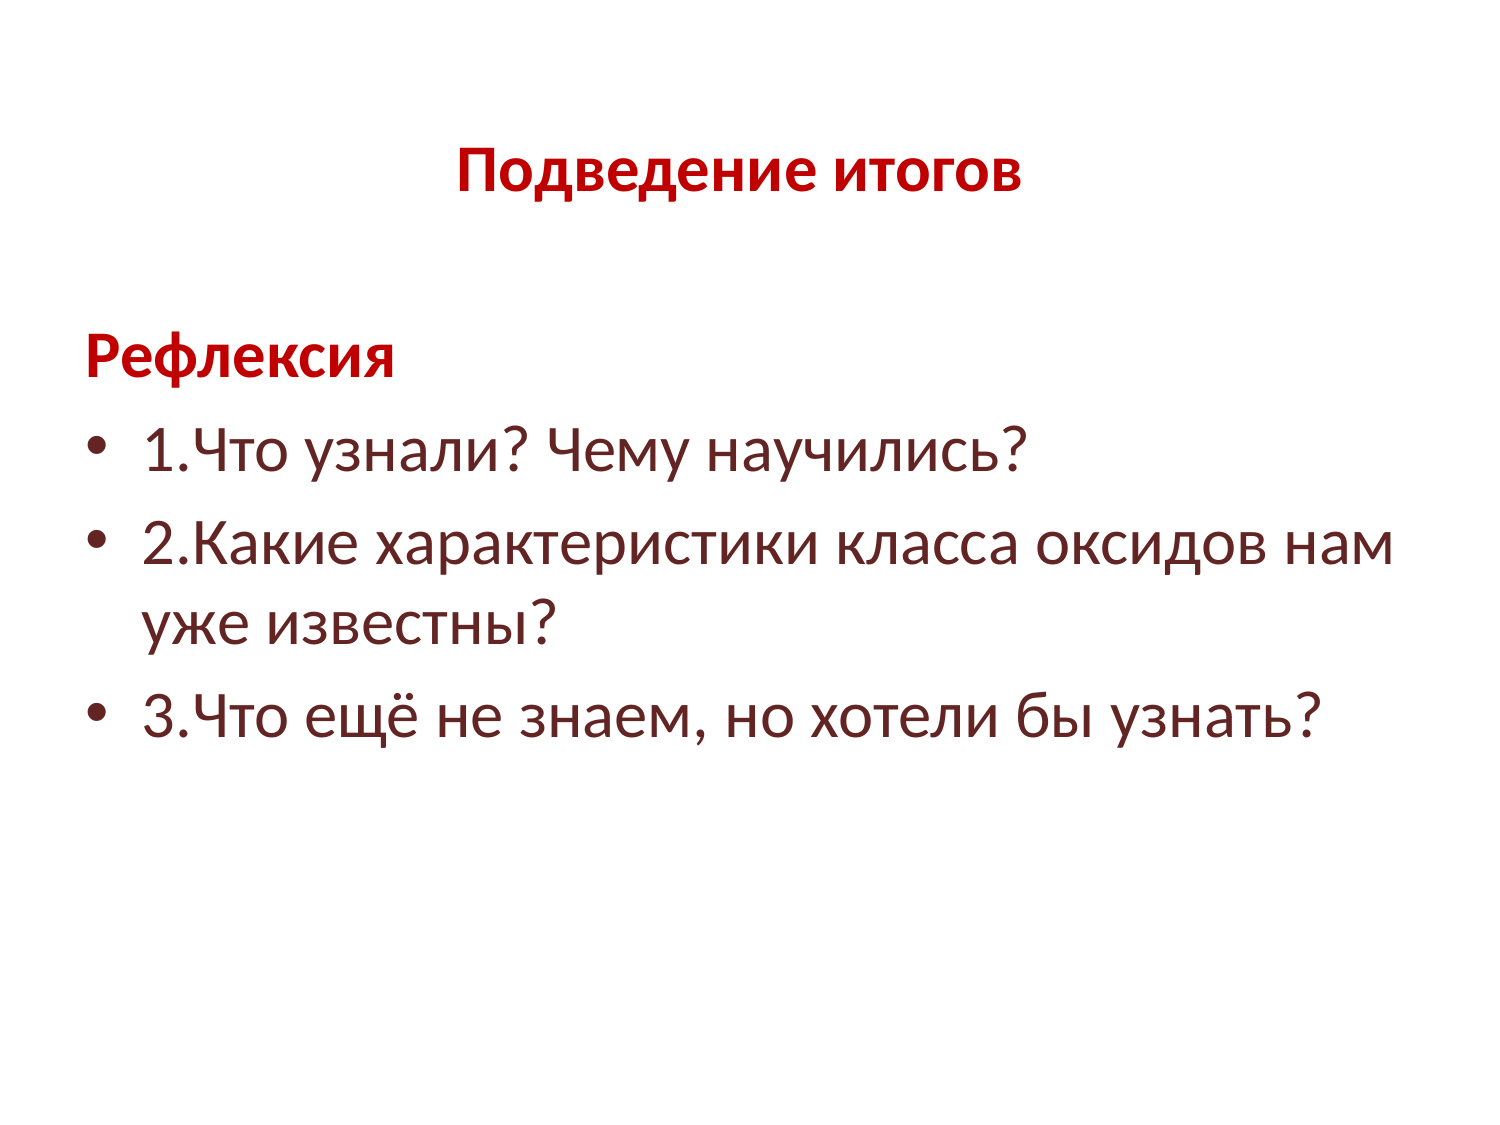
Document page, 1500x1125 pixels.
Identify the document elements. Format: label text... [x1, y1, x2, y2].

list Подведение итогов Рефлексия 1.Что узнали? Чему научились? 2.Какие характеристики класса оксидов нам уже известны? 3.Что ещё не знаем, но хотели бы узнать? [70, 117, 1425, 1005]
